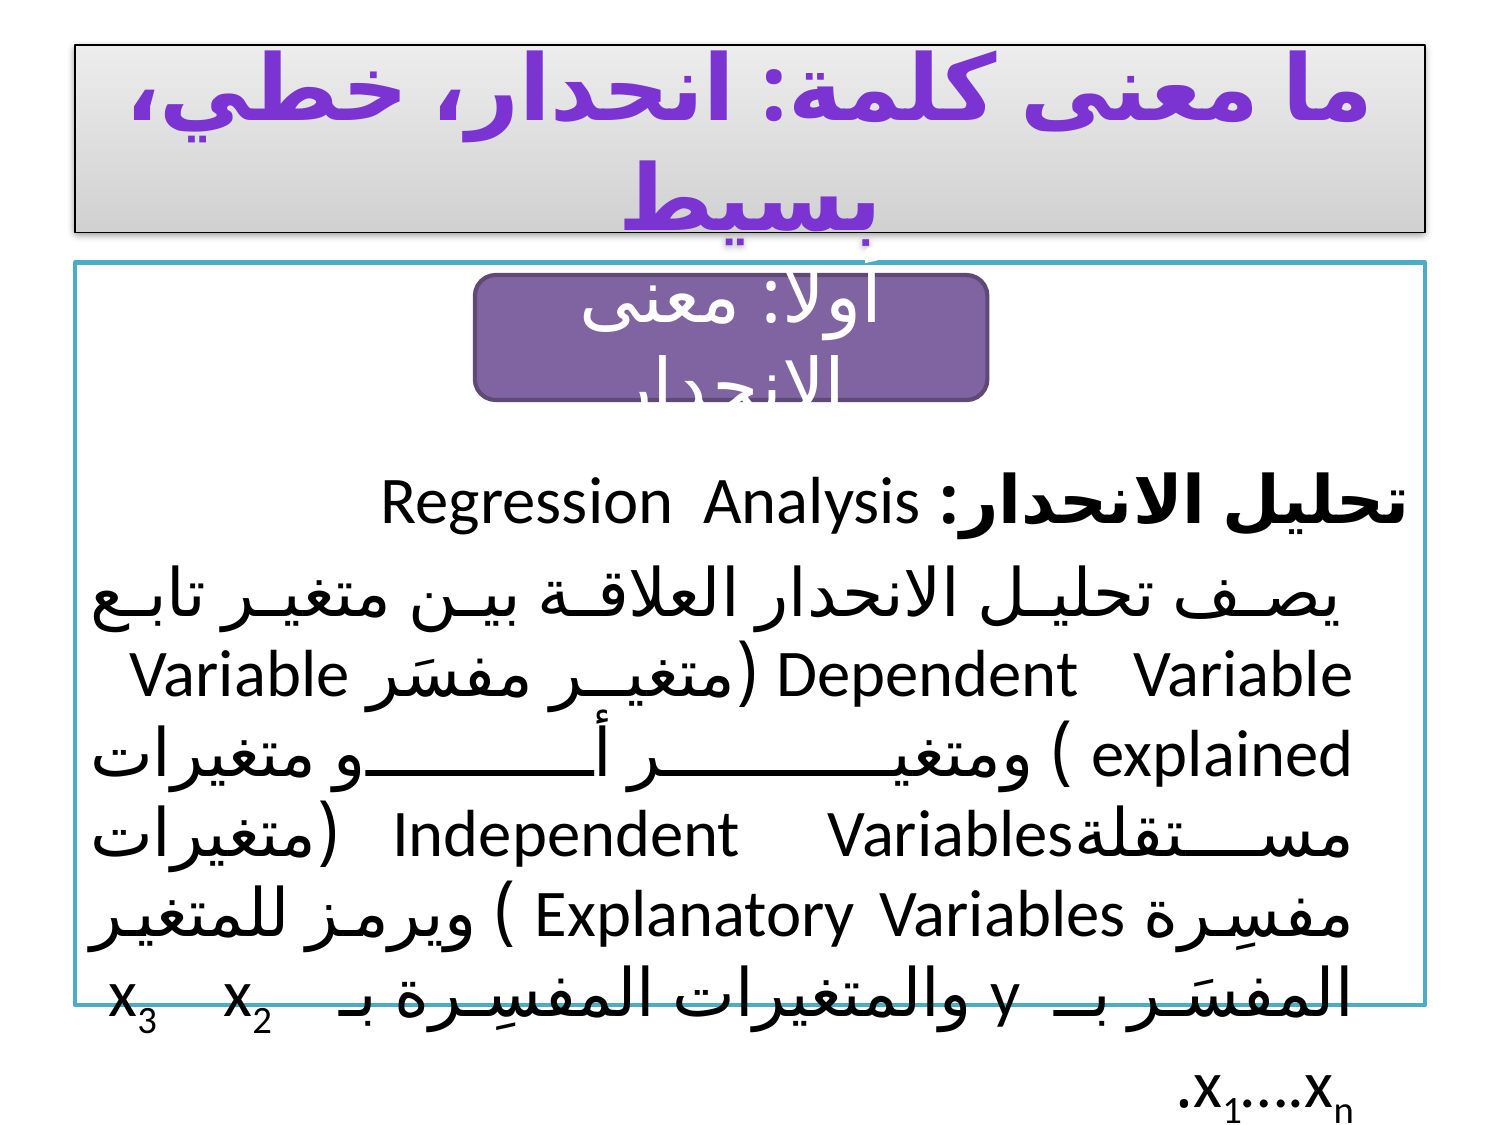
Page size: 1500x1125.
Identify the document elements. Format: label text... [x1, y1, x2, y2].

text_box أولا: معنى الانحدار [472, 272, 990, 403]
list تحليل الانحدار: Regression Analysis يصف تحليل الانحدار العلاقة بين متغير تابع Dependent Variable (متغير مفسَر Variable explained ) ومتغير أو متغيرات مستقلةIndependent Variables (متغيرات مفسِرة Explanatory Variables ) ويرمز للمتغير المفسَر بـ y والمتغيرات المفسِرة بـ x3 x2 x1….xn. [73, 260, 1427, 1007]
title ما معنى كلمة: انحدار، خطي، بسيط [74, 44, 1426, 233]
